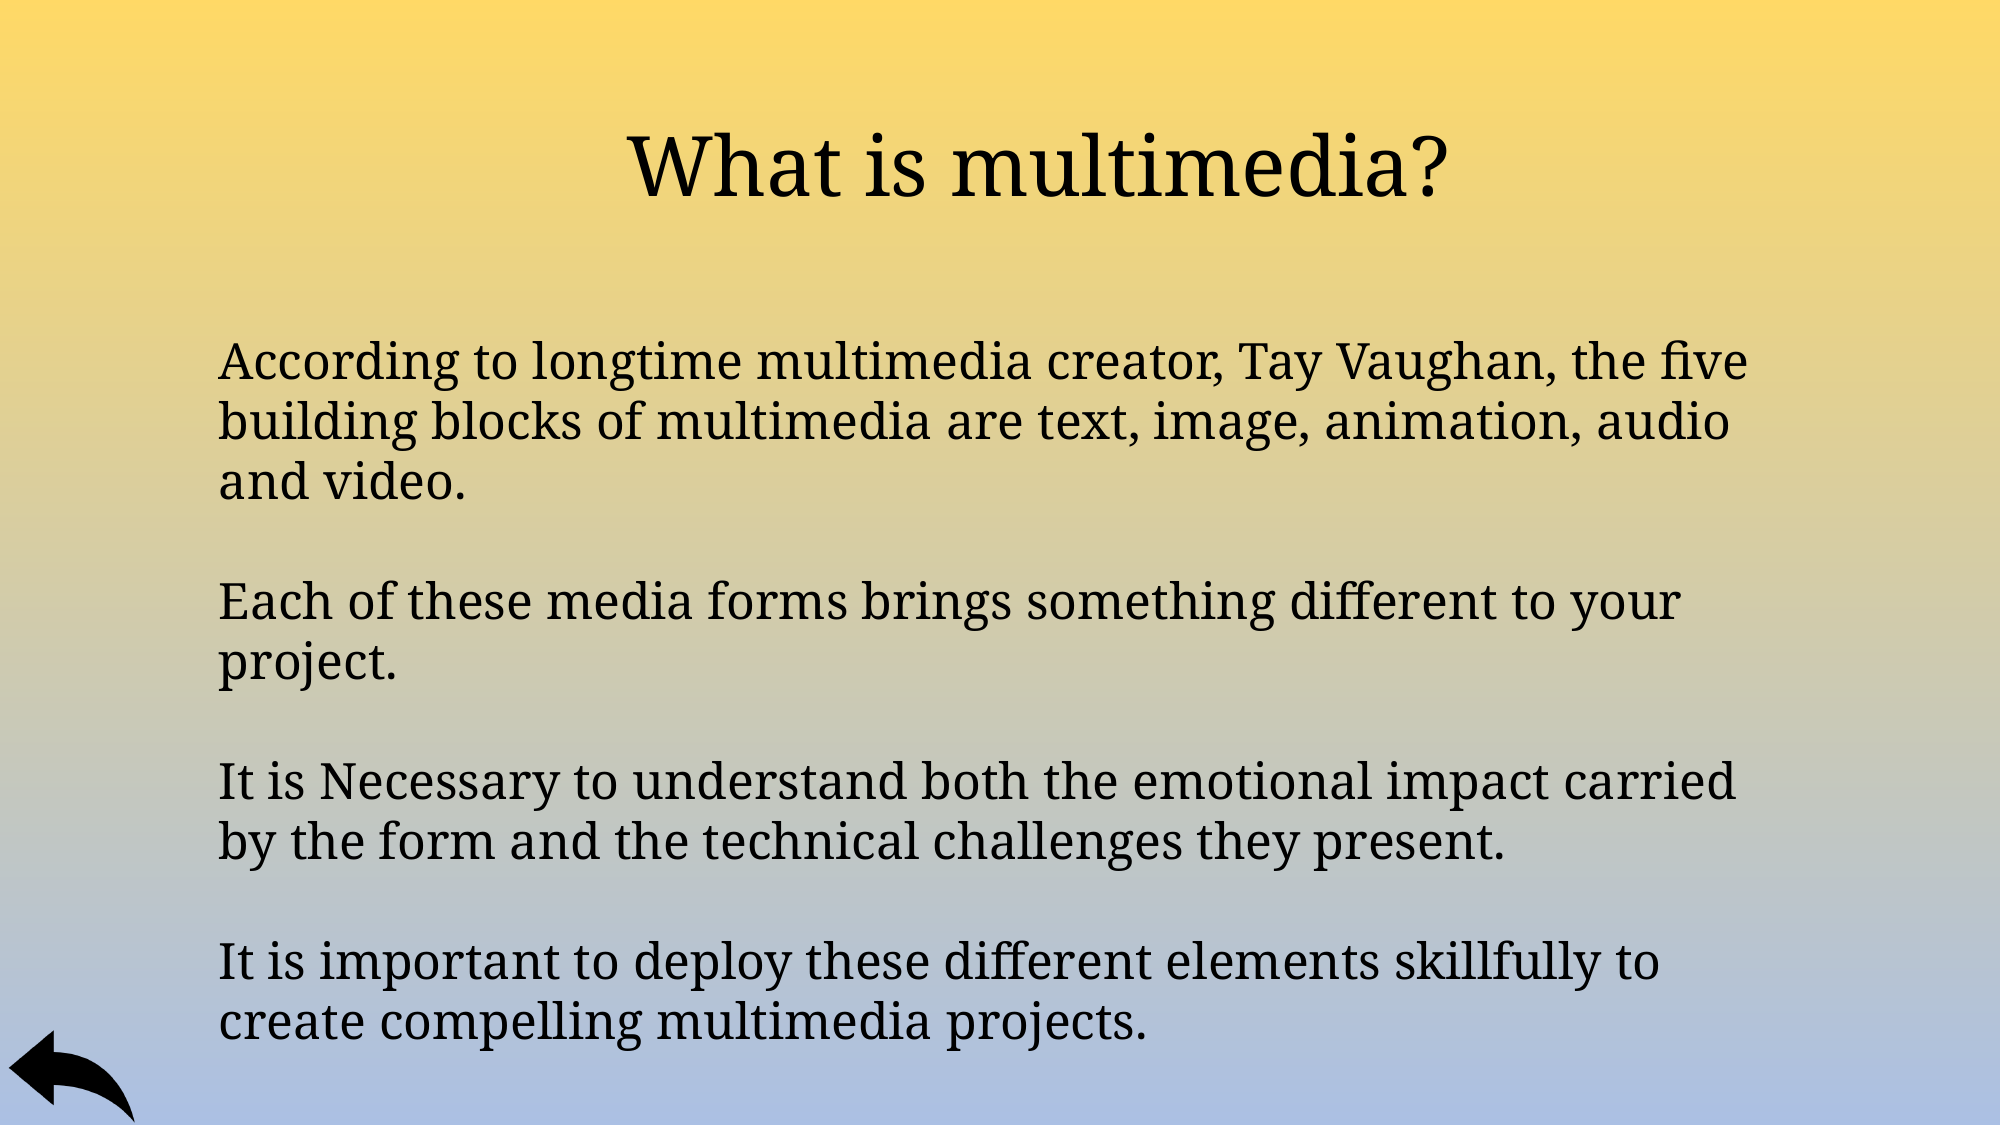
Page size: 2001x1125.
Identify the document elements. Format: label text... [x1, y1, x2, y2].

picture [0, 1000, 147, 1125]
text_box What is multimedia? [611, 105, 1466, 221]
text_box According to longtime multimedia creator, Tay Vaughan, the five building blocks of multimedia are text, image, animation, audio and video. Each of these media forms brings something different to your project. It is Necessary to understand both the emotional impact carried by the form and the technical challenges they present. It is important to deploy these different elements skillfully to create compelling multimedia projects. [204, 271, 1796, 1057]
